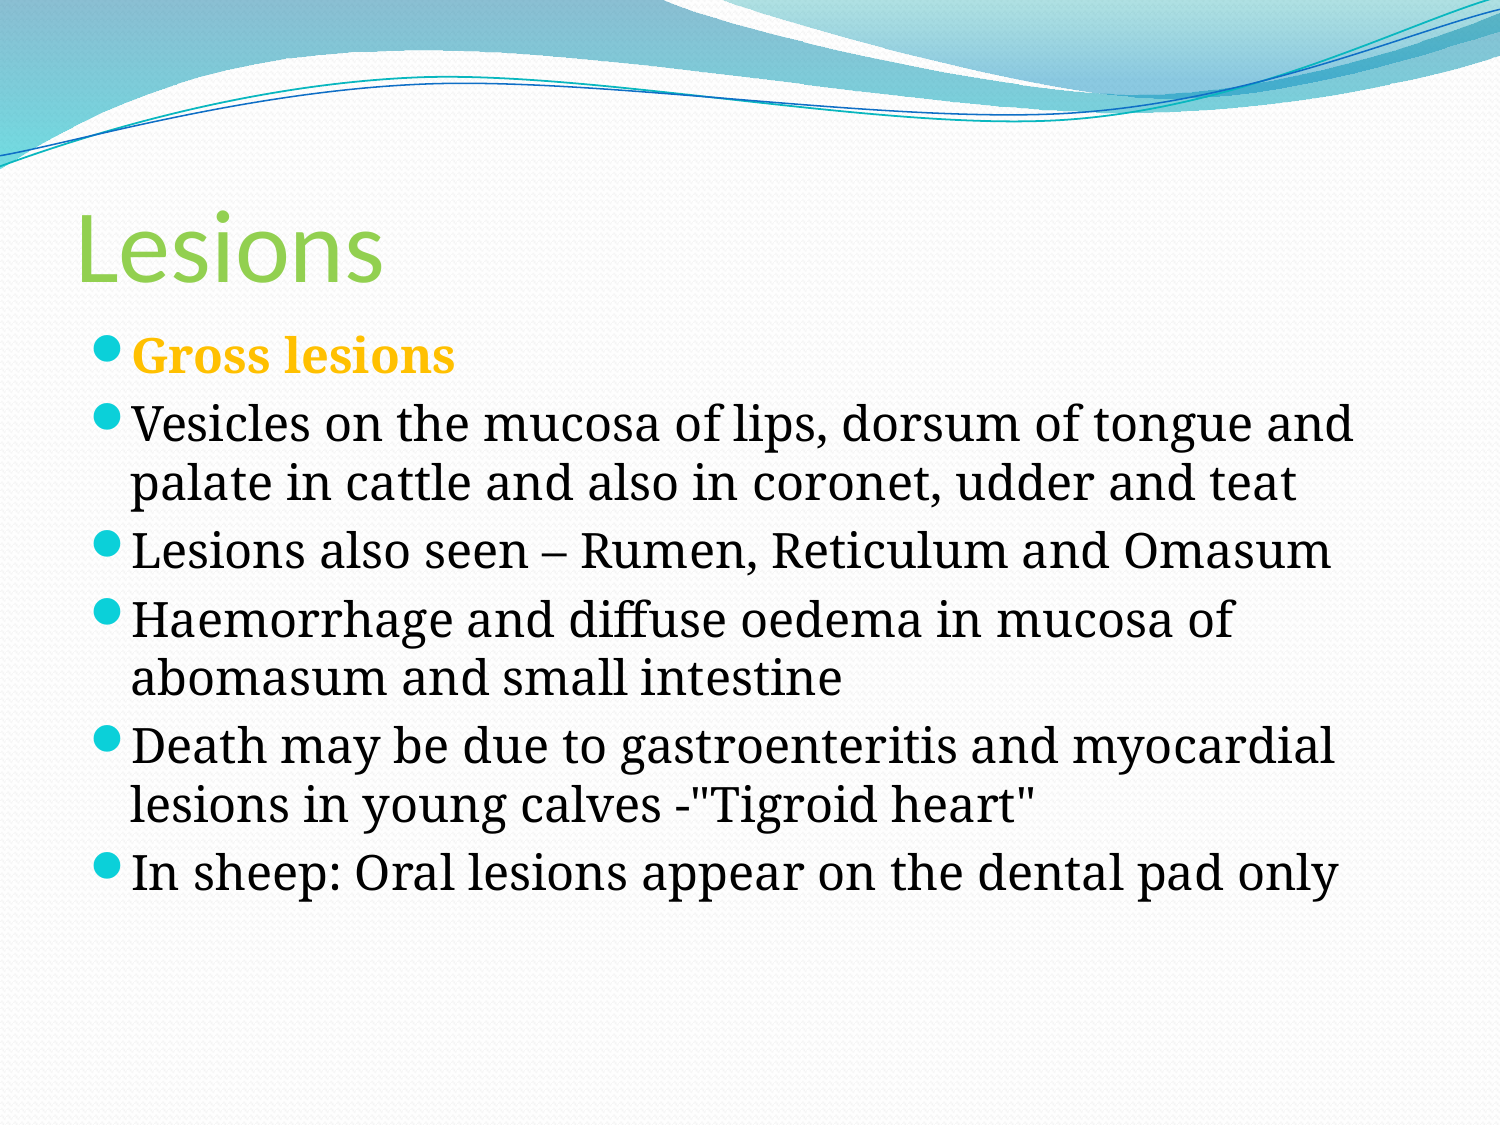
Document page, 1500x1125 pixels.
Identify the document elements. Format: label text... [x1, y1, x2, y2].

title Lesions [75, 115, 1425, 303]
list Gross lesions Vesicles on the mucosa of lips, dorsum of tongue and palate in cattle and also in coronet, udder and teat Lesions also seen – Rumen, Reticulum and Omasum Haemorrhage and diffuse oedema in mucosa of abomasum and small intestine Death may be due to gastroenteritis and myocardial lesions in young calves -"Tigroid heart" In sheep: Oral lesions appear on the dental pad only [75, 317, 1425, 1038]
